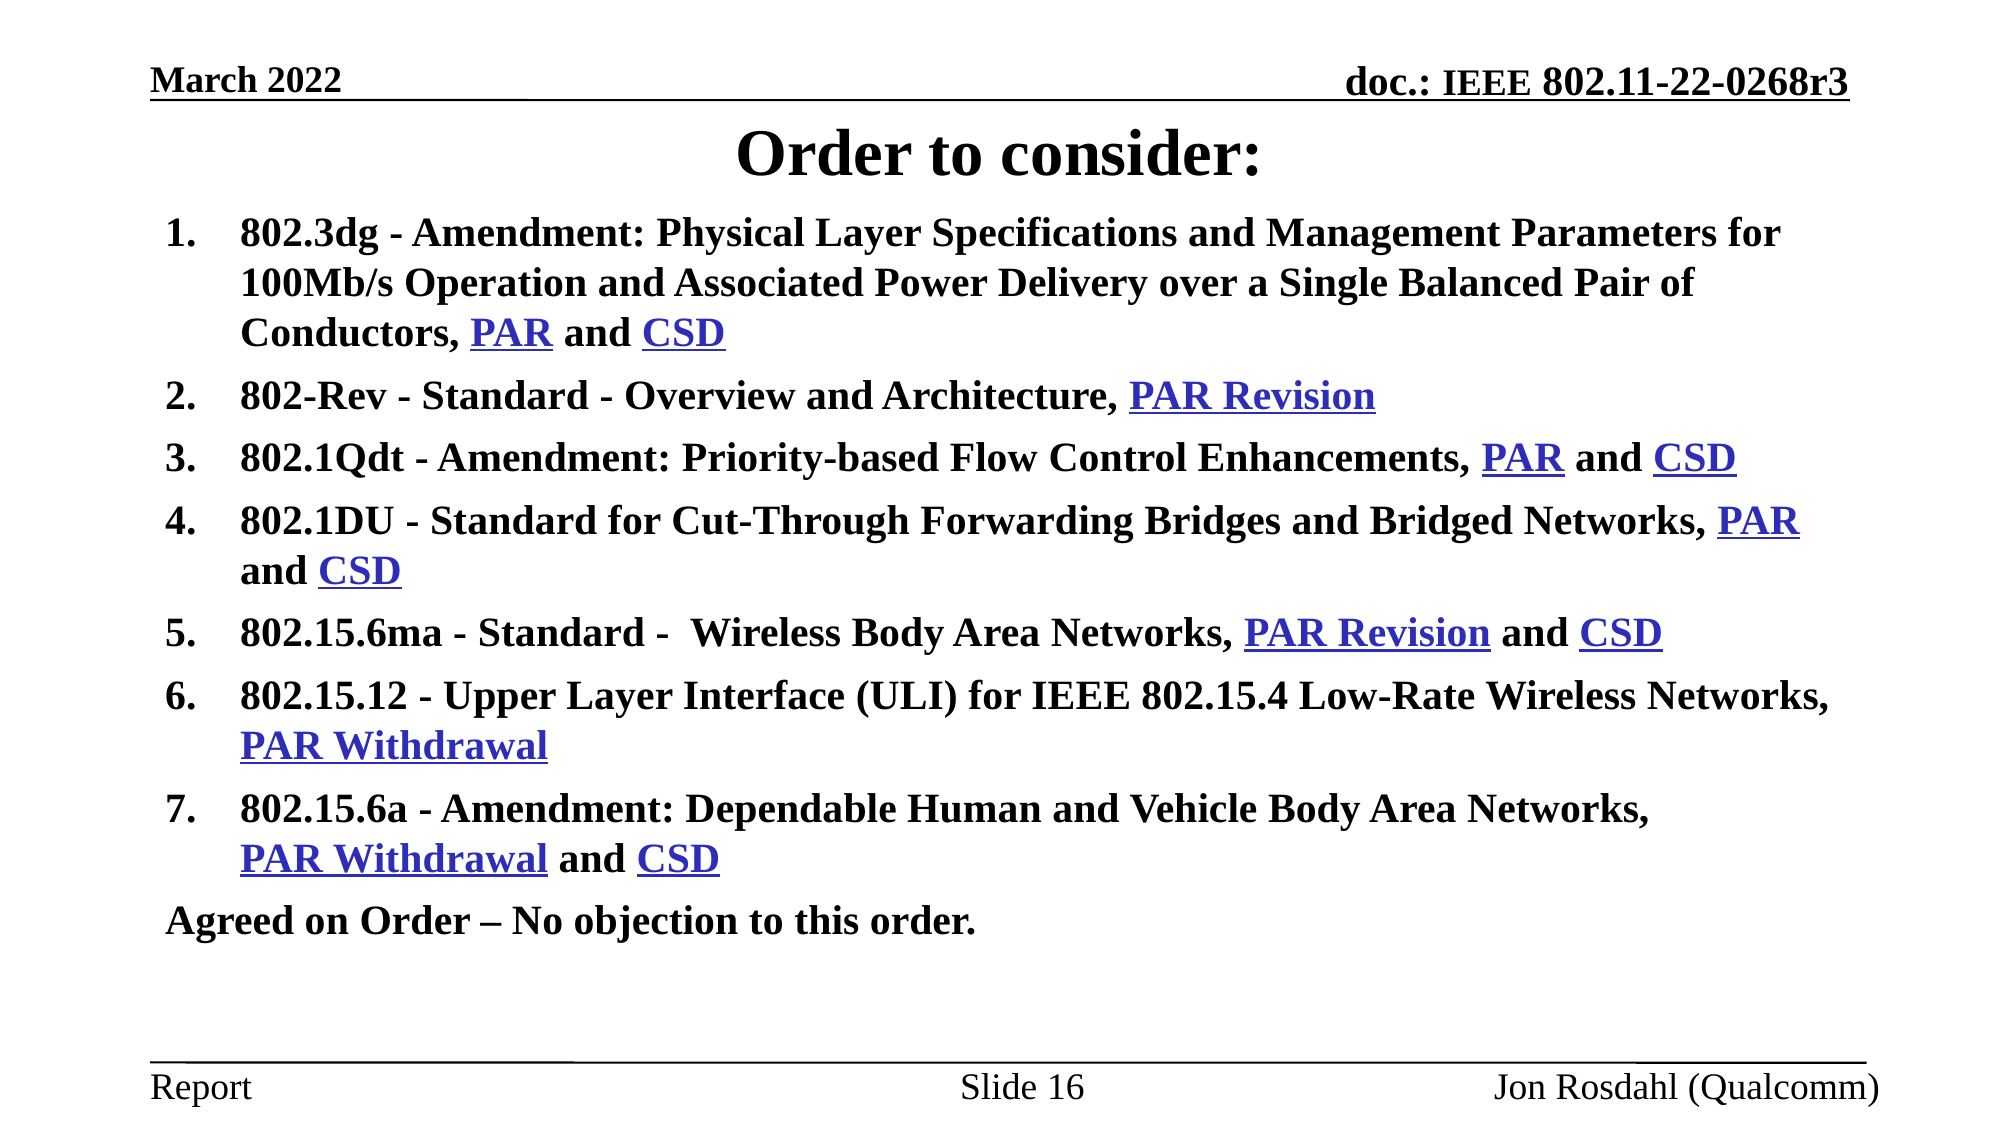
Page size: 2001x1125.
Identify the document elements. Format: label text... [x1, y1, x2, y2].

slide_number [149, 49, 431, 100]
title Order to consider: [149, 112, 1850, 185]
footer Jon Rosdahl (Qualcomm) [1436, 1061, 1881, 1108]
slide_number Slide 16 [950, 1061, 1095, 1125]
list 802.3dg - Amendment: Physical Layer Specifications and Management Parameters for 100Mb/s Operation and Associated Power Delivery over a Single Balanced Pair of Conductors, PAR and CSD 802-Rev - Standard - Overview and Architecture, PAR Revision 802.1Qdt - Amendment: Priority-based Flow Control Enhancements, PAR and CSD 802.1DU - Standard for Cut-Through Forwarding Bridges and Bridged Networks, PAR and CSD 802.15.6ma - Standard - Wireless Body Area Networks, PAR Revision and CSD 802.15.12 - Upper Layer Interface (ULI) for IEEE 802.15.4 Low-Rate Wireless Networks, PAR Withdrawal 802.15.6a - Amendment: Dependable Human and Vehicle Body Area Networks, PAR Withdrawal and CSD Agreed on Order – No objection to this order. [149, 197, 1850, 1048]
